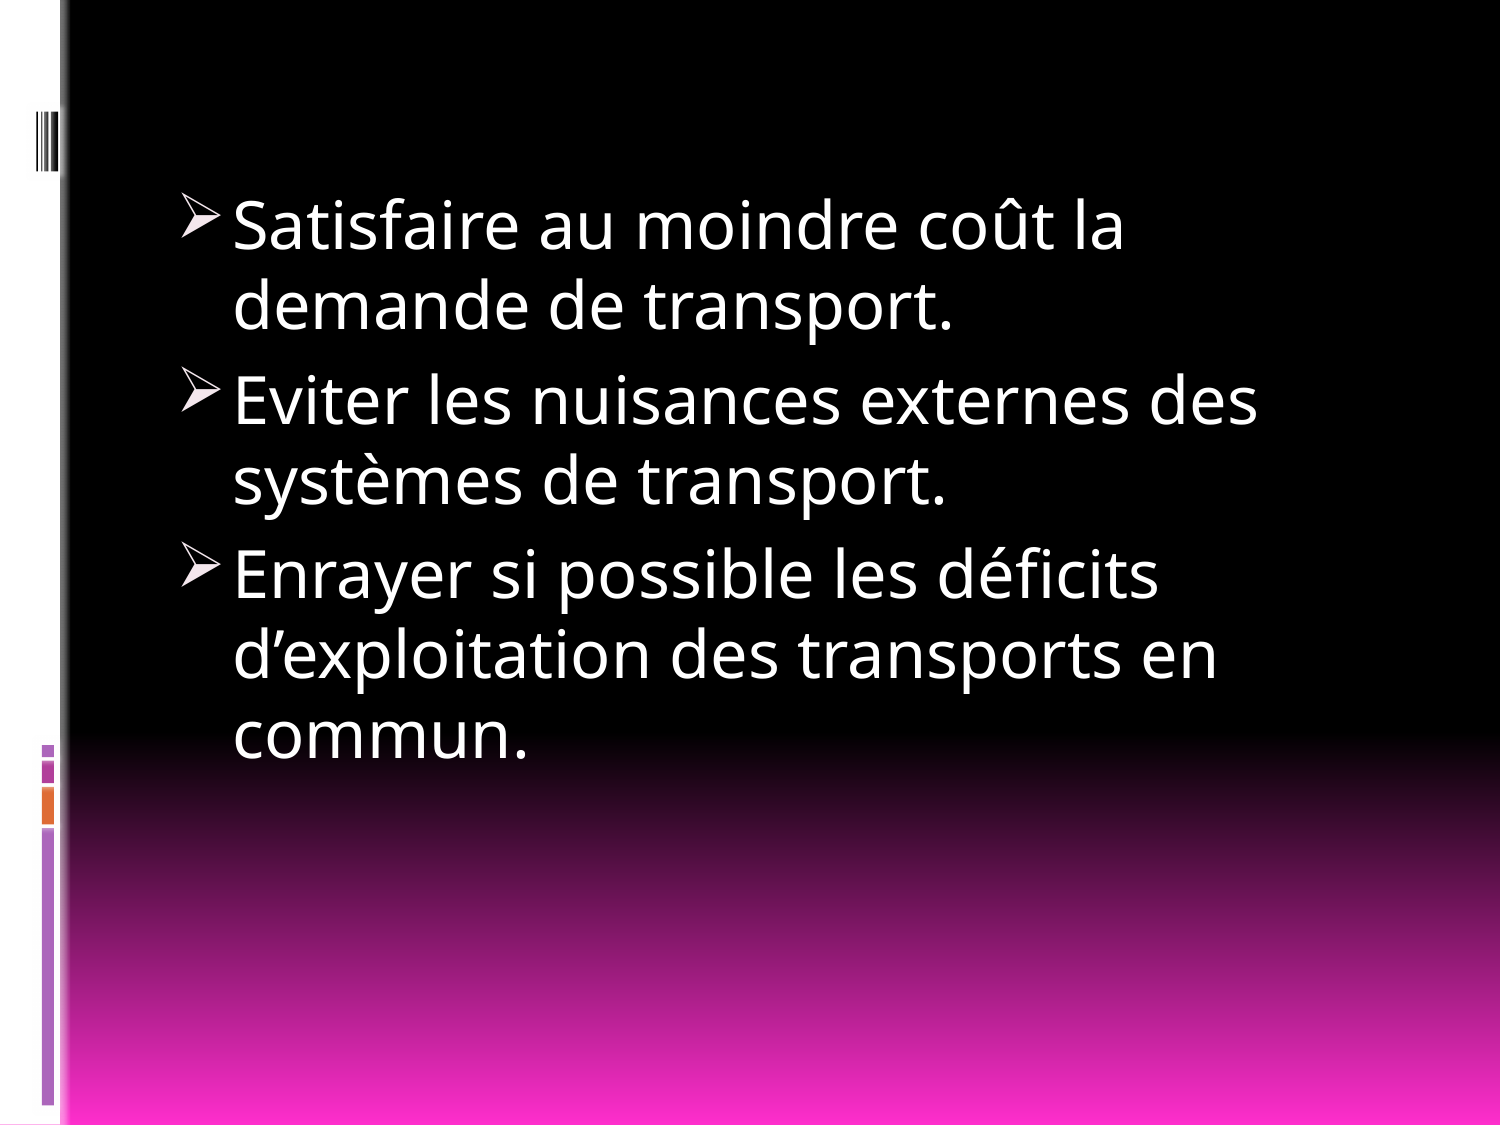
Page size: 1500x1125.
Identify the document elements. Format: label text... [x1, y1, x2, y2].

list Satisfaire au moindre coût la demande de transport. Eviter les nuisances externes des systèmes de transport. Enrayer si possible les déficits d’exploitation des transports en commun. [150, 175, 1425, 1043]
